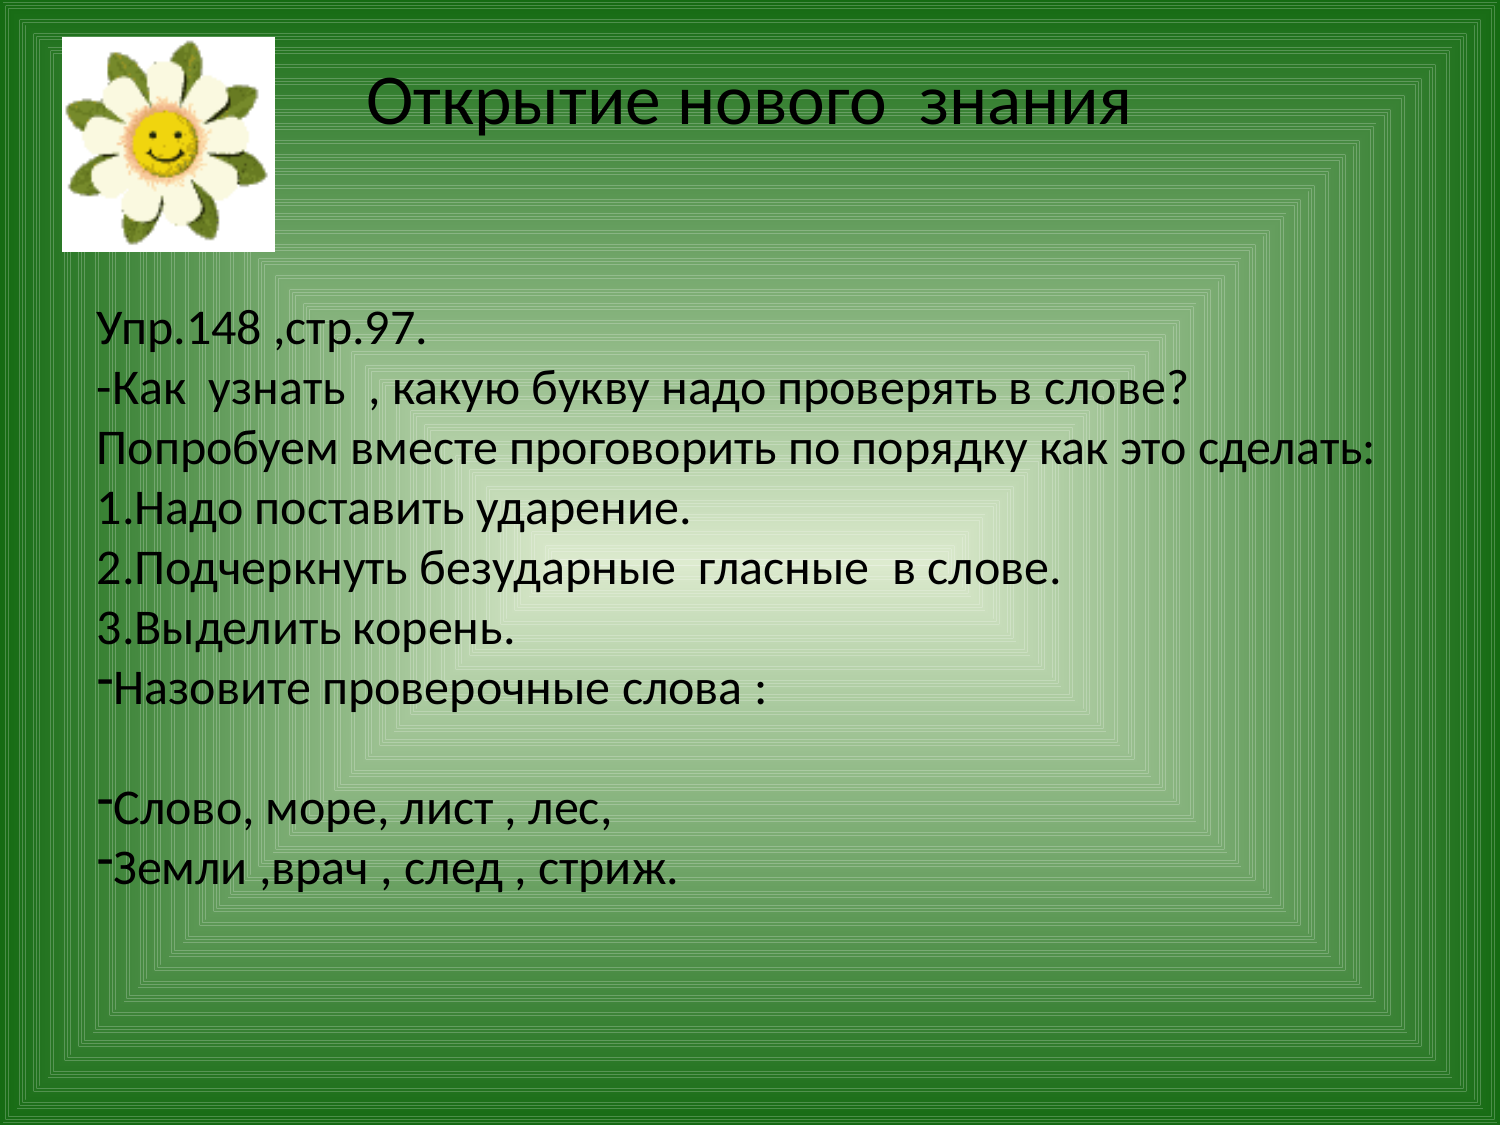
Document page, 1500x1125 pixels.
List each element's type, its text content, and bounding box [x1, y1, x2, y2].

text_box Упр.148 ,стр.97. -Как узнать , какую букву надо проверять в слове? Попробуем вместе проговорить по порядку как это сделать: 1.Надо поставить ударение. 2.Подчеркнуть безударные гласные в слове. 3.Выделить корень. Назовите проверочные слова : Слово, море, лист , лес, Земли ,врач , след , стриж. [82, 287, 1413, 948]
title Открытие нового знания [279, 45, 1425, 233]
picture [62, 37, 275, 253]
